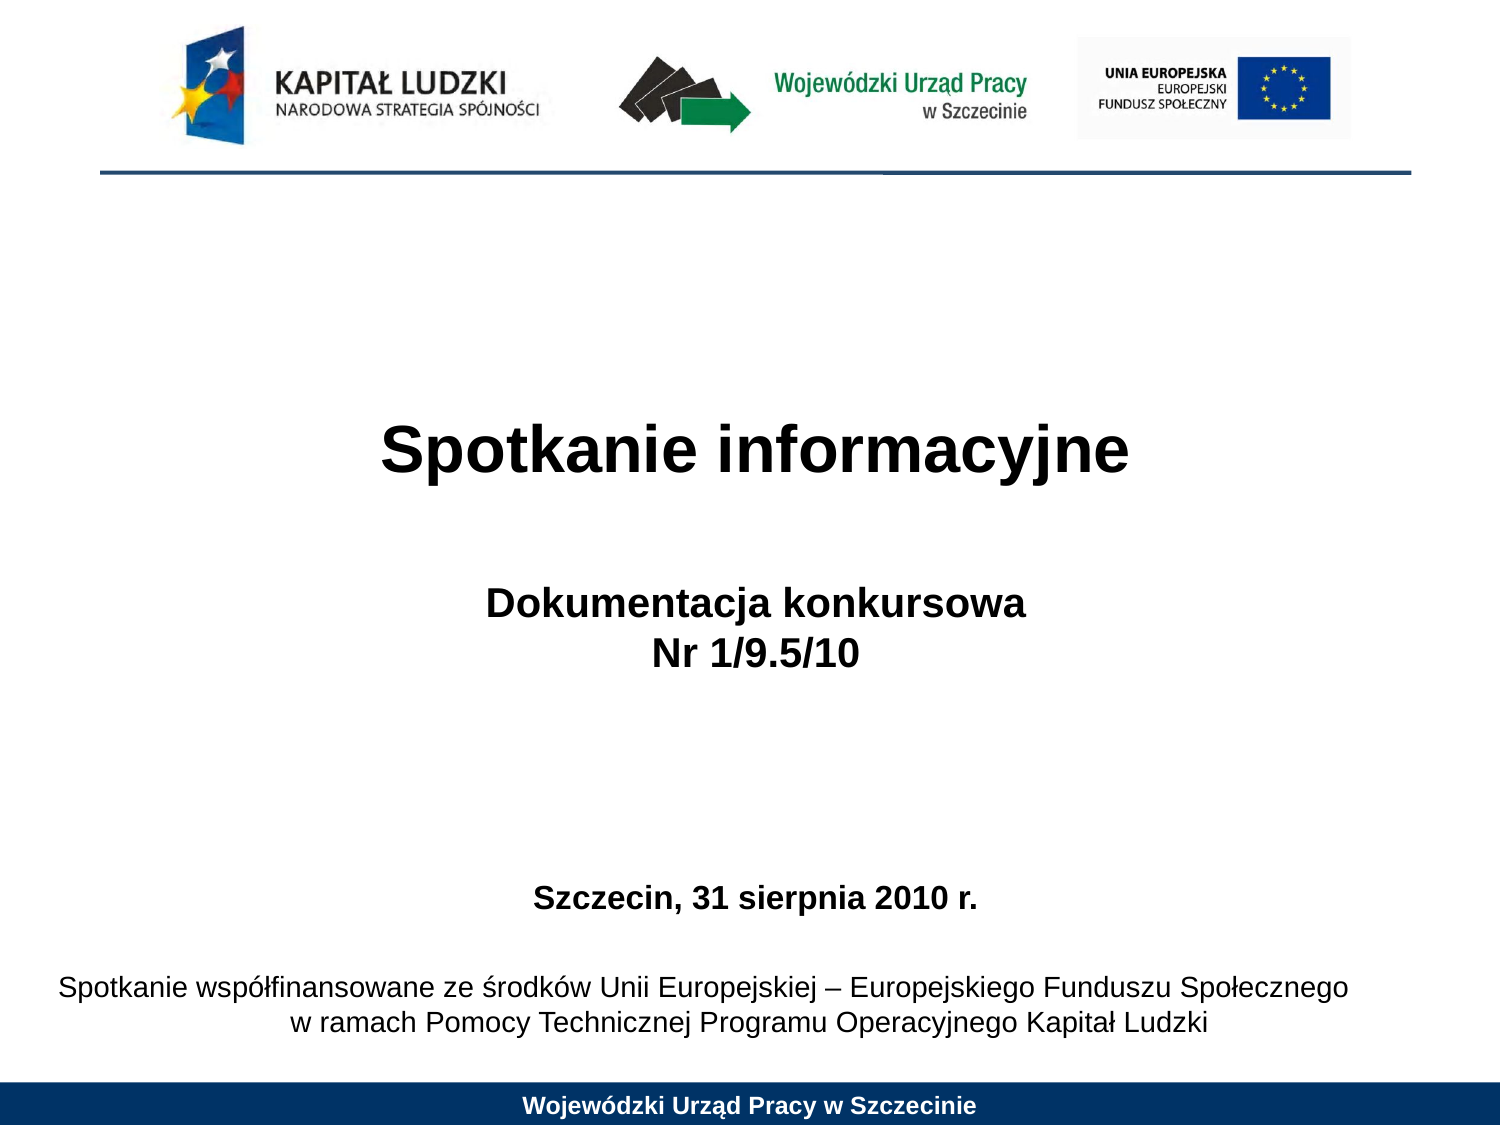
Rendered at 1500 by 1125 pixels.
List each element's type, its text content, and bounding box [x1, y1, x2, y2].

picture [159, 24, 1353, 149]
text_box Spotkanie informacyjne Dokumentacja konkursowa Nr 1/9.5/10 Szczecin, 31 sierpnia 2010 r. [112, 278, 1400, 924]
text_box Spotkanie współfinansowane ze środków Unii Europejskiej – Europejskiego Funduszu Społecznego w ramach Pomocy Technicznej Programu Operacyjnego Kapitał Ludzki [35, 960, 1465, 1046]
